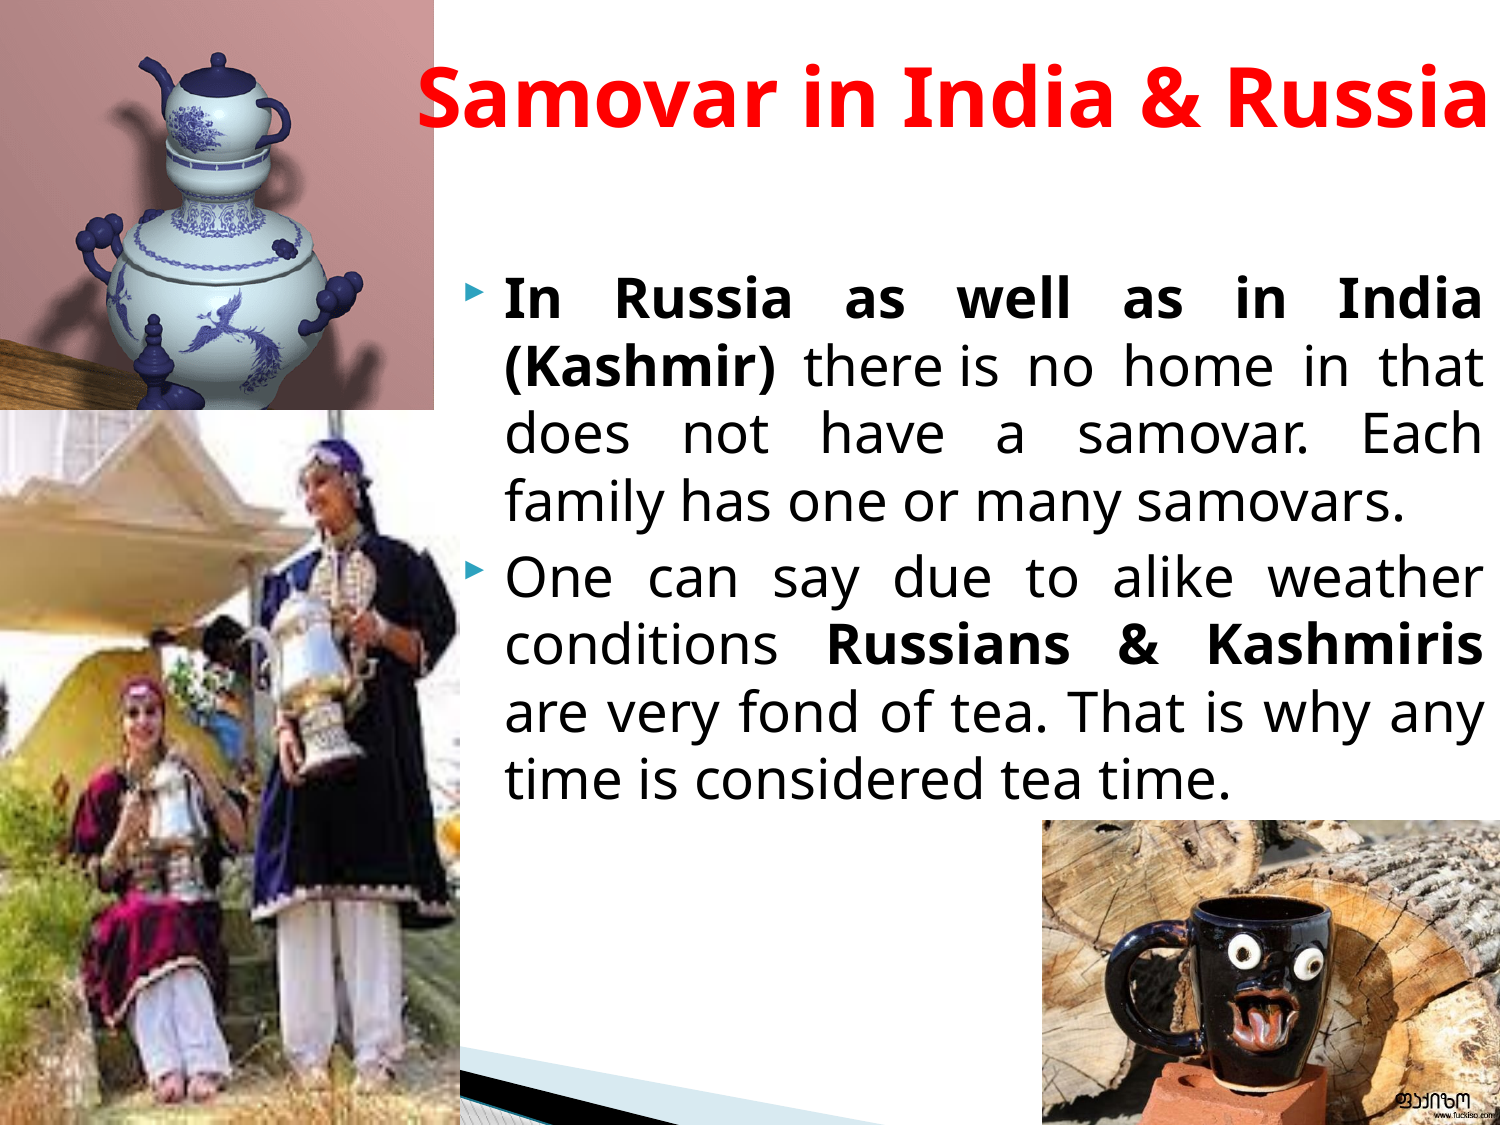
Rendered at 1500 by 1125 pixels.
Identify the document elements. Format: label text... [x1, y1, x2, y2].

picture [1042, 819, 1500, 1125]
title Samovar in India & Russia [434, 0, 1500, 188]
picture [0, 0, 460, 1125]
list In Russia as well as in India (Kashmir) there is no home in that does not have a samovar. Each family has one or many samovars. One can say due to alike weather conditions Russians & Kashmiris are very fond of tea. That is why any time is considered tea time. [439, 255, 1500, 998]
